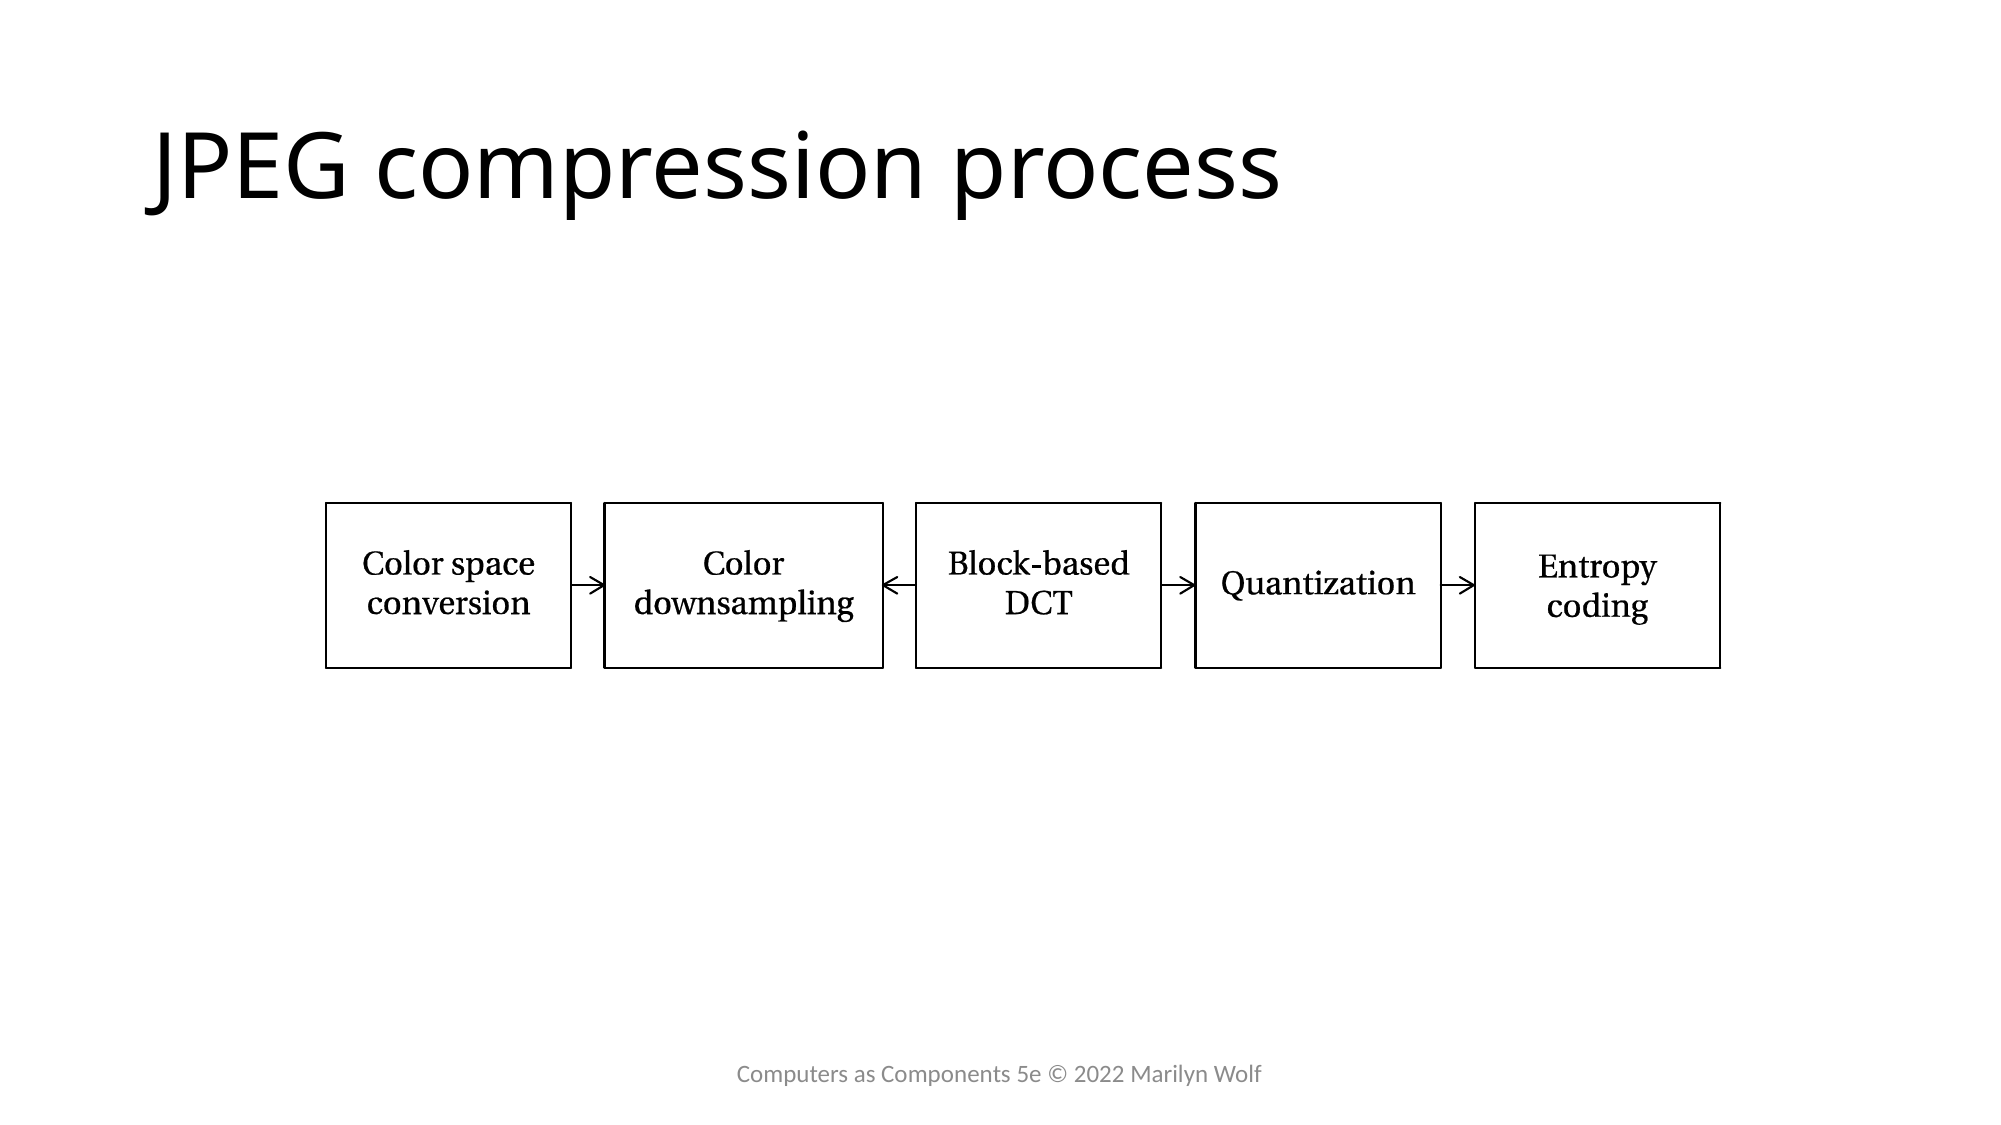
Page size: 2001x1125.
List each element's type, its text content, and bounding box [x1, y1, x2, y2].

title JPEG compression process [137, 59, 1863, 278]
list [324, 499, 1725, 669]
footer Computers as Components 5e © 2022 Marilyn Wolf [662, 1042, 1338, 1103]
